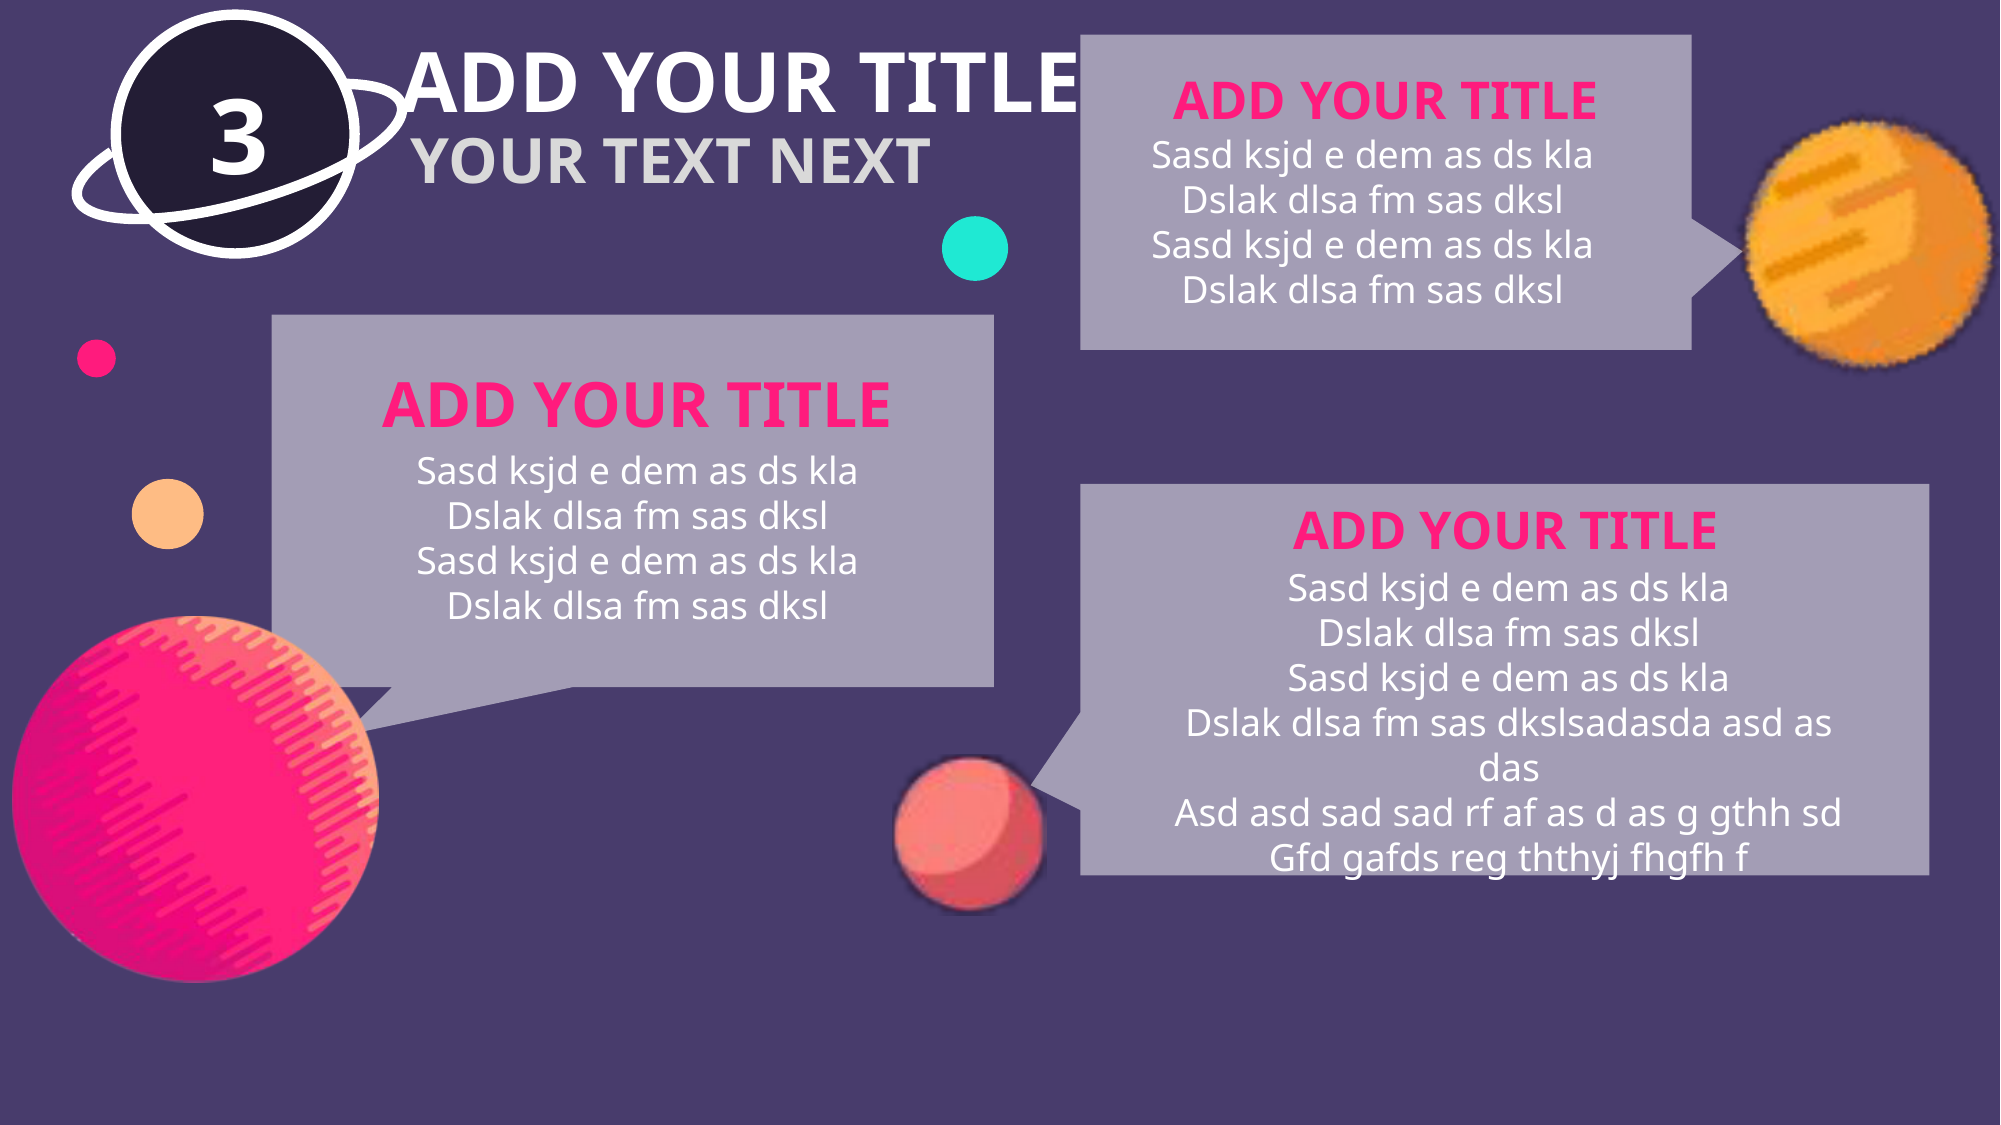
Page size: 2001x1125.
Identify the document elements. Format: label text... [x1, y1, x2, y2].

text_box ADD YOUR TITLE [367, 357, 909, 439]
text_box ADD YOUR TITLE [1278, 490, 1734, 556]
text_box Sasd ksjd e dem as ds kla Dslak dlsa fm sas dksl Sasd ksjd e dem as ds kla Dslak dlsa fm sas dkslsadasda asd as das Asd asd sad sad rf af as d as g gthh sd Gfd gafds reg ththyj fhgfh f [1150, 556, 1868, 976]
text_box Sasd ksjd e dem as ds kla Dslak dlsa fm sas dksl Sasd ksjd e dem as ds kla Dslak dlsa fm sas dksl [1071, 123, 1675, 409]
text_box ADD YOUR TITLE [409, 21, 1096, 137]
text_box [130, 477, 205, 551]
text_box Sasd ksjd e dem as ds kla Dslak dlsa fm sas dksl Sasd ksjd e dem as ds kla Dslak dlsa fm sas dksl [335, 439, 940, 725]
text_box ADD YOUR TITLE [1158, 59, 1614, 123]
text_box [379, 725, 399, 730]
text_box [76, 338, 117, 379]
text_box YOUR TEXT NEXT [409, 113, 947, 204]
picture [12, 616, 379, 983]
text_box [70, 14, 409, 254]
text_box [1047, 482, 1931, 877]
picture [1703, 79, 2000, 409]
text_box [270, 313, 995, 689]
text_box [1079, 33, 1741, 351]
text_box [940, 215, 1010, 282]
picture [892, 754, 1047, 916]
